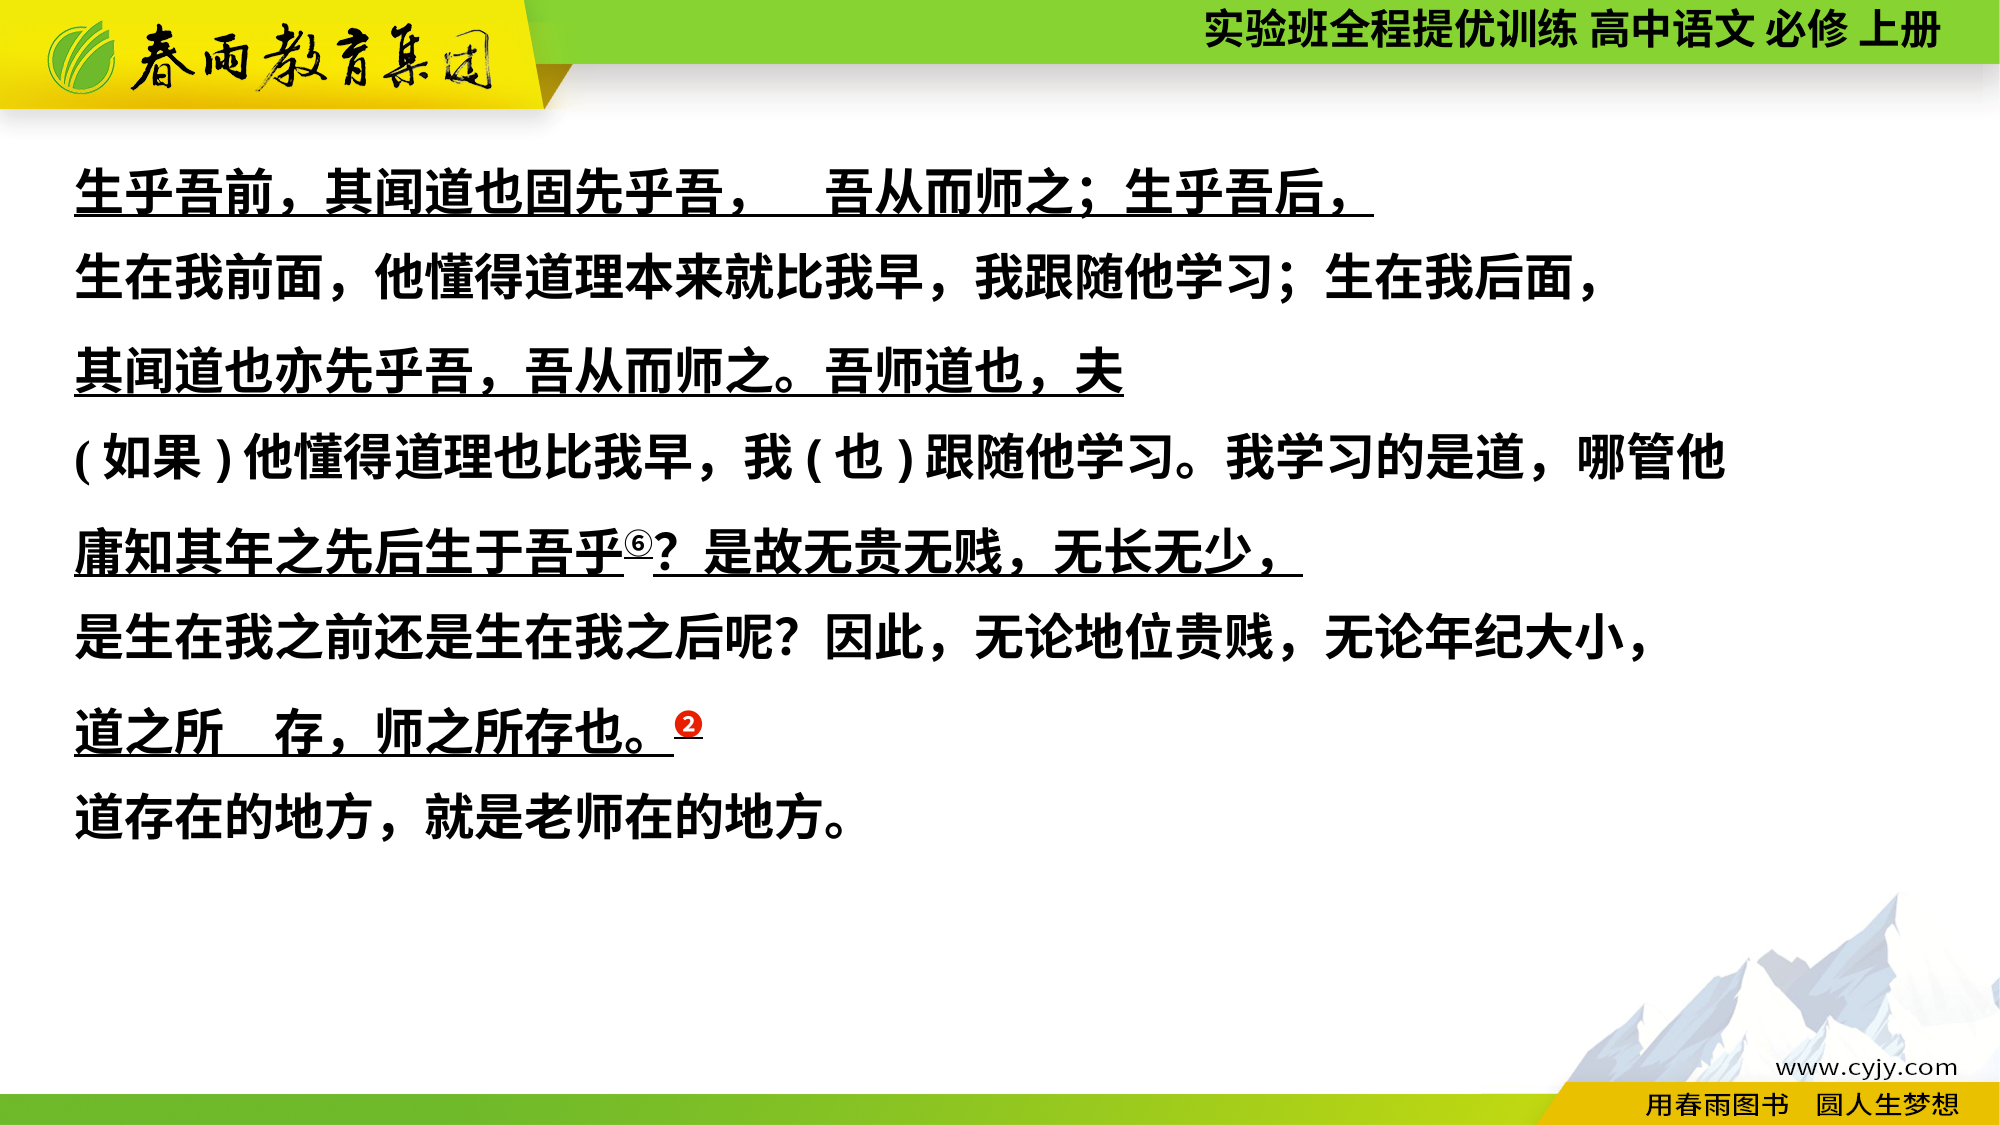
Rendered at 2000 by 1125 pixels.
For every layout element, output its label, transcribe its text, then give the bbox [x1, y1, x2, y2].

picture [0, 0, 2000, 1125]
text_box 生在我前面，他懂得道理本来就比我早，我跟随他学习；生在我后面， (如果)他懂得道理也比我早，我(也)跟随他学习。我学习的是道，哪管他 是生在我之前还是生在我之后呢？因此，无论地位贵贱，无论年纪大小， 道存在的地方，就是老师在的地方。 [59, 208, 1944, 853]
